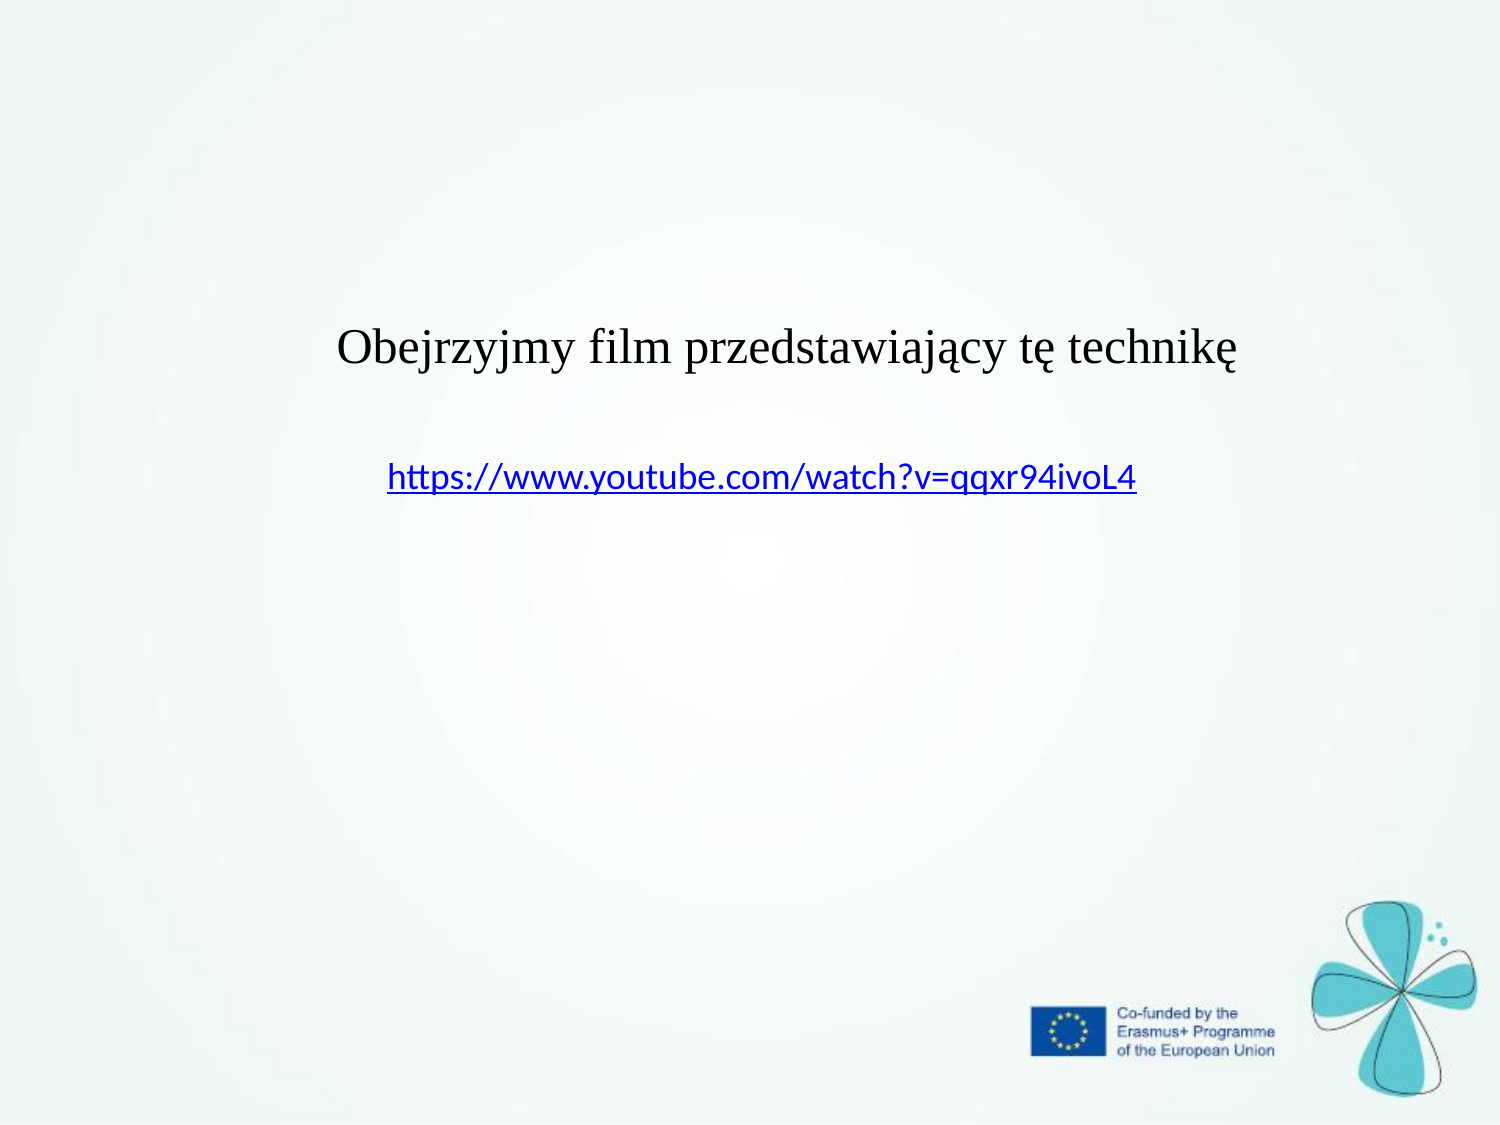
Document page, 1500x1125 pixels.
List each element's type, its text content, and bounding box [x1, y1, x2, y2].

picture [0, 0, 1500, 1125]
text_box Obejrzyjmy film przedstawiający tę technikę [321, 305, 1262, 381]
text_box https://www.youtube.com/watch?v=qqxr94ivoL4 [371, 444, 1291, 505]
